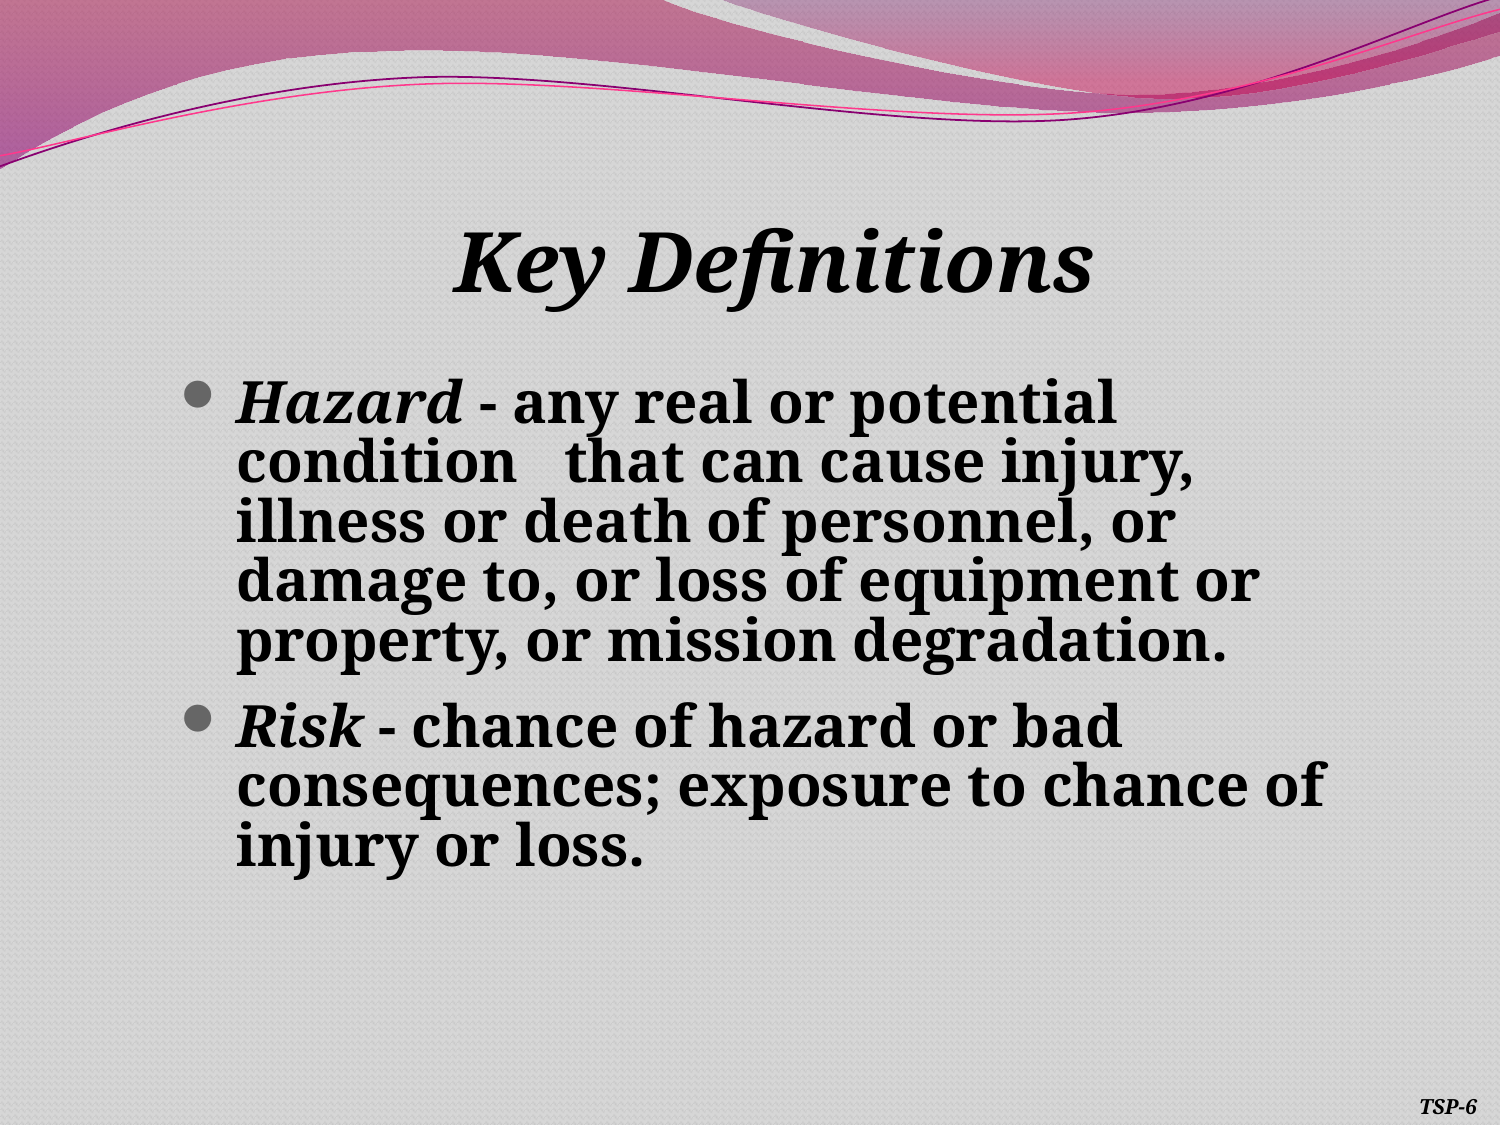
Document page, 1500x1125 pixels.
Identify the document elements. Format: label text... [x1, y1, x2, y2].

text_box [165, 209, 1373, 913]
text_box TSP-6 [1404, 1086, 1492, 1125]
